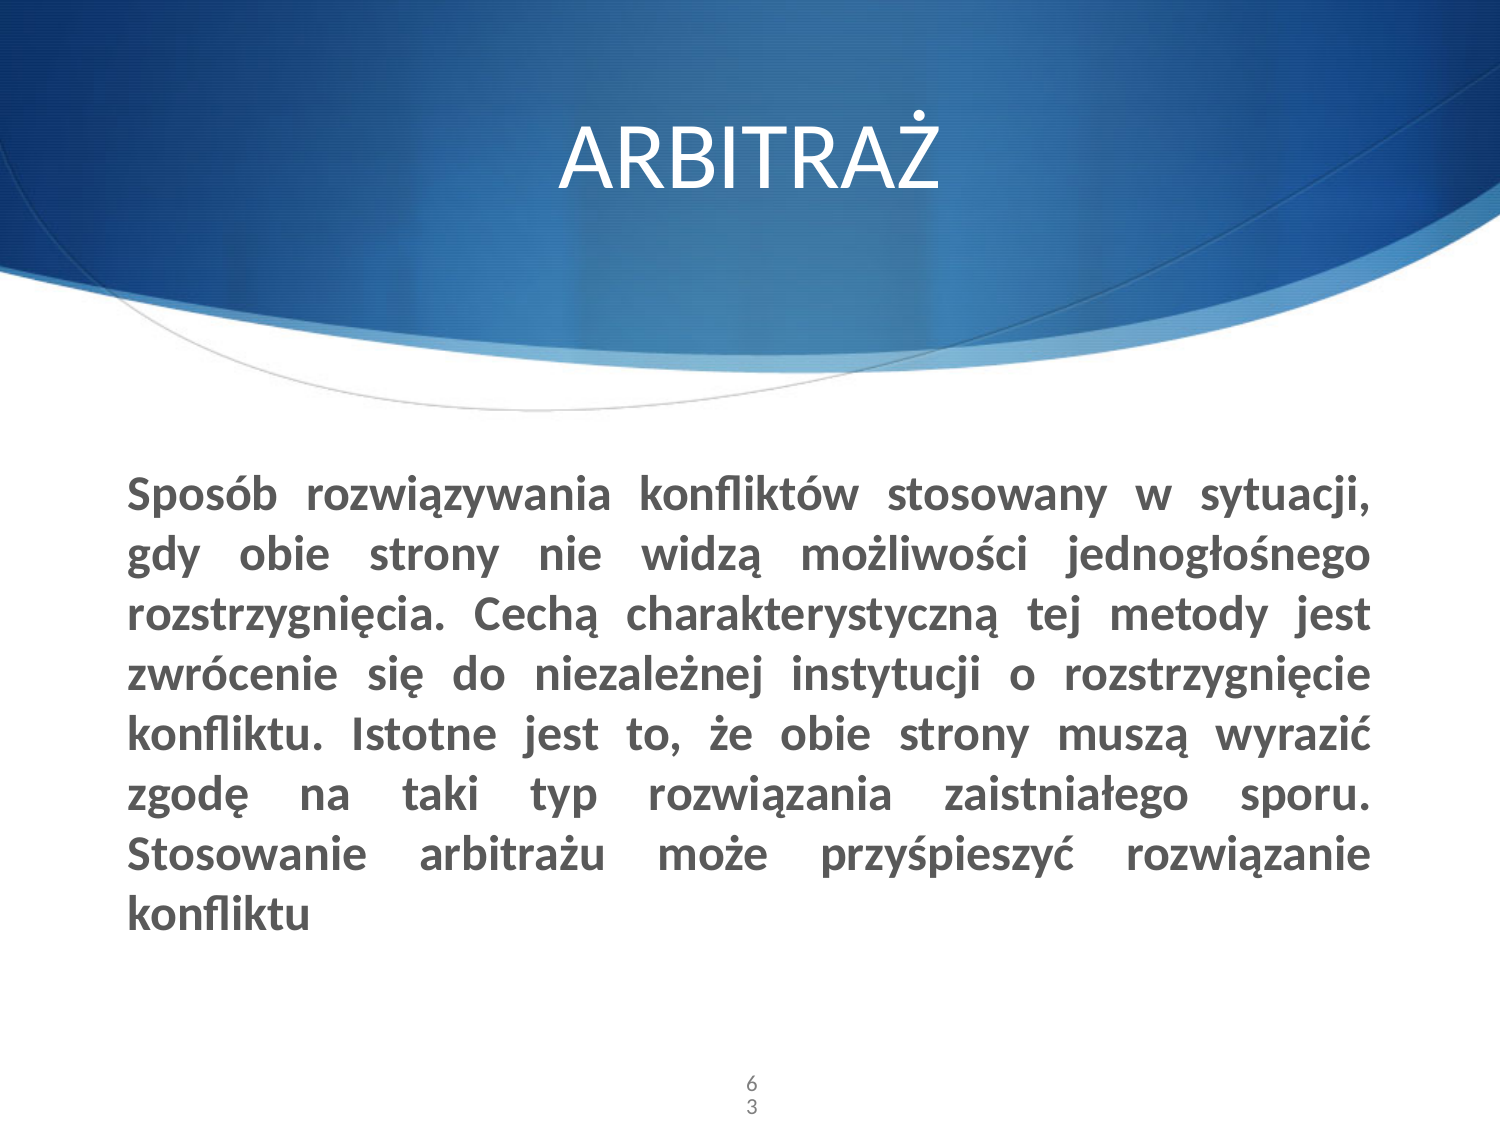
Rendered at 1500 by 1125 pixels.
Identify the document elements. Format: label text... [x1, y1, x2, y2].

title ARBITRAŻ [75, 0, 1425, 301]
list Sposób rozwiązywania konfliktów stosowany w sytuacji, gdy obie strony nie widzą możliwości jednogłośnego rozstrzygnięcia. Cechą charakterystyczną tej metody jest zwrócenie się do niezależnej instytucji o rozstrzygnięcie konfliktu. Istotne jest to, że obie strony muszą wyrazić zgodę na taki typ rozwiązania zaistniałego sporu. Stosowanie arbitrażu może przyśpieszyć rozwiązanie konfliktu [121, 454, 1379, 991]
picture [0, 0, 1500, 1125]
slide_number 63 [730, 1062, 769, 1103]
